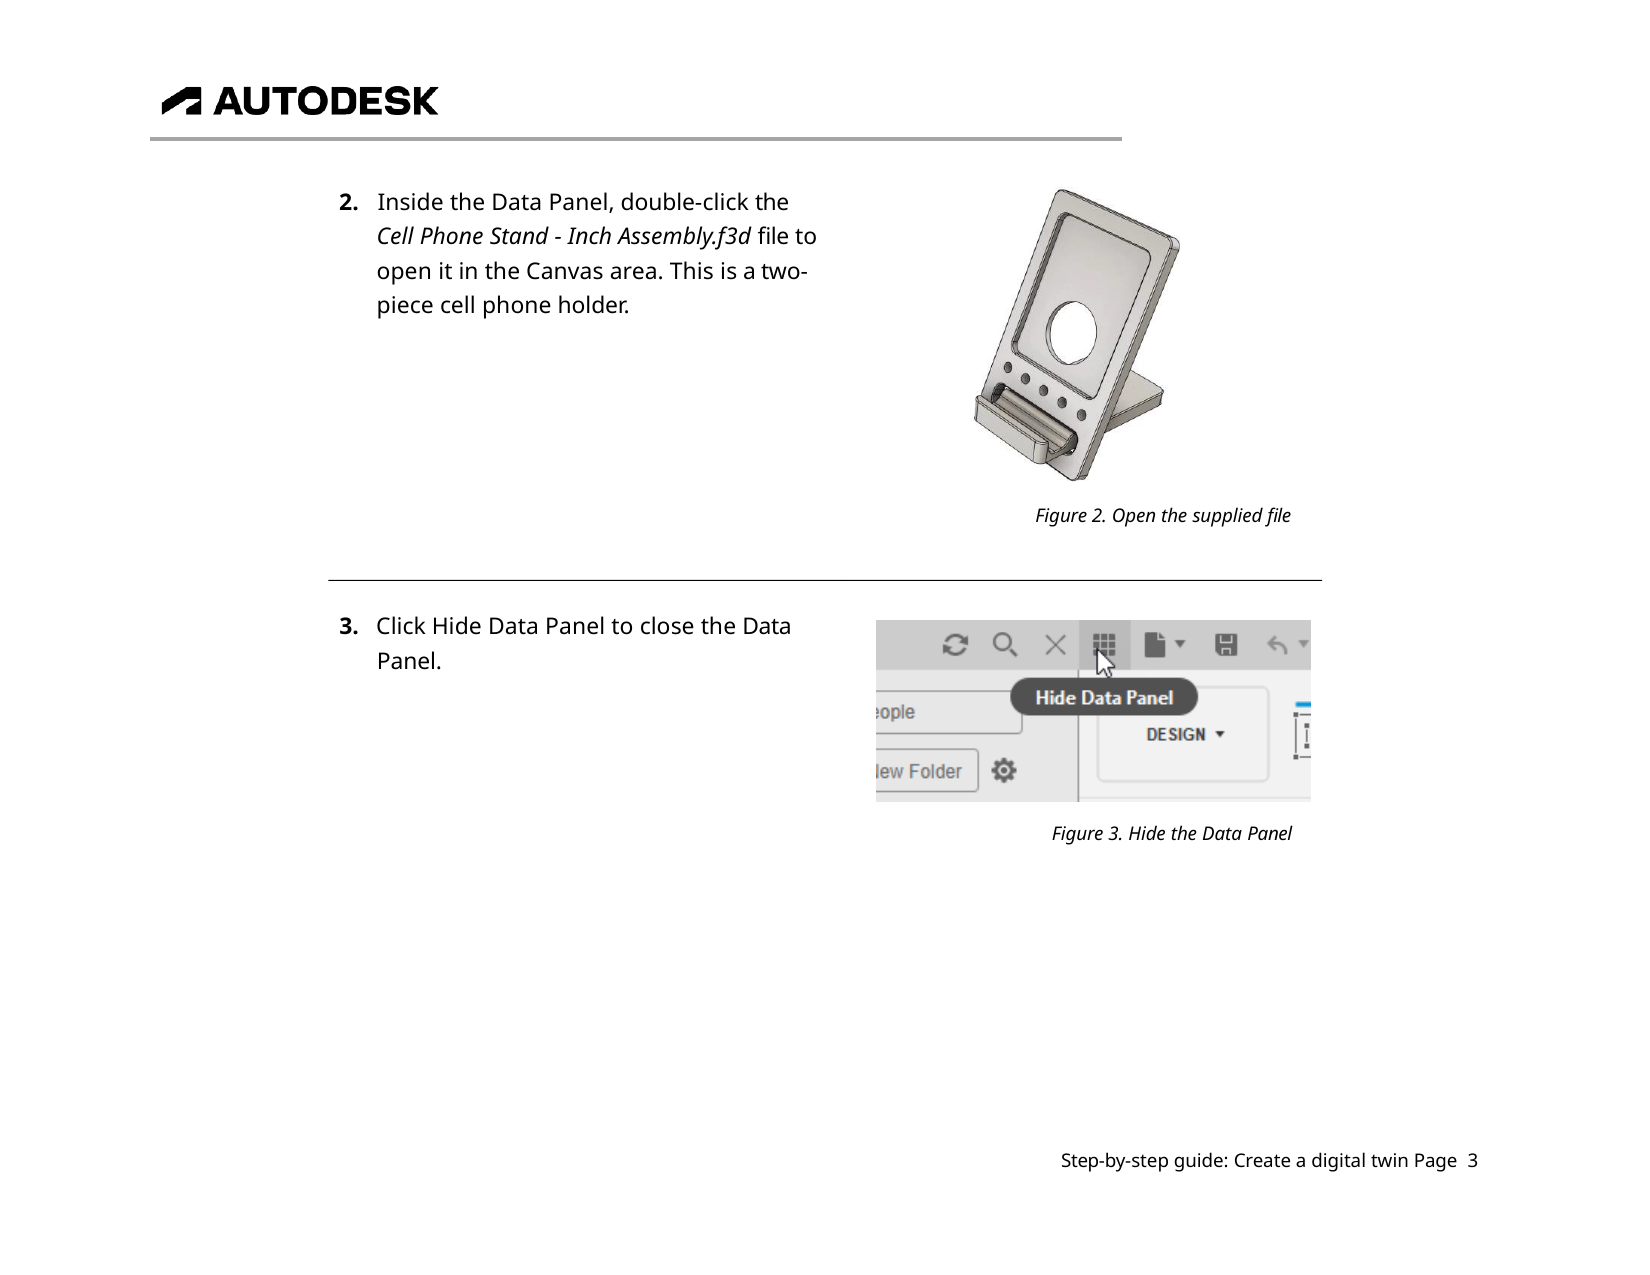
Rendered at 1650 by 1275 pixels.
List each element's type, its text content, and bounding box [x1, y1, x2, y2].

text_box Figure 3. Hide the Data Panel [1049, 819, 1313, 845]
text_box 3. Click Hide Data Panel to close the Data Panel. [337, 602, 797, 674]
slide_number Step-by-step guide: Create a digital twin Page 20 [1059, 1145, 1509, 1275]
picture [968, 186, 1180, 484]
text_box 2. Inside the Data Panel, double-click the Cell Phone Stand - Inch Assembly.f3d file to open it in the Canvas area. This is a two-piece cell phone holder. [337, 178, 826, 318]
picture [875, 619, 1311, 802]
text_box Figure 2. Open the supplied file [1033, 501, 1313, 527]
picture [161, 86, 439, 115]
